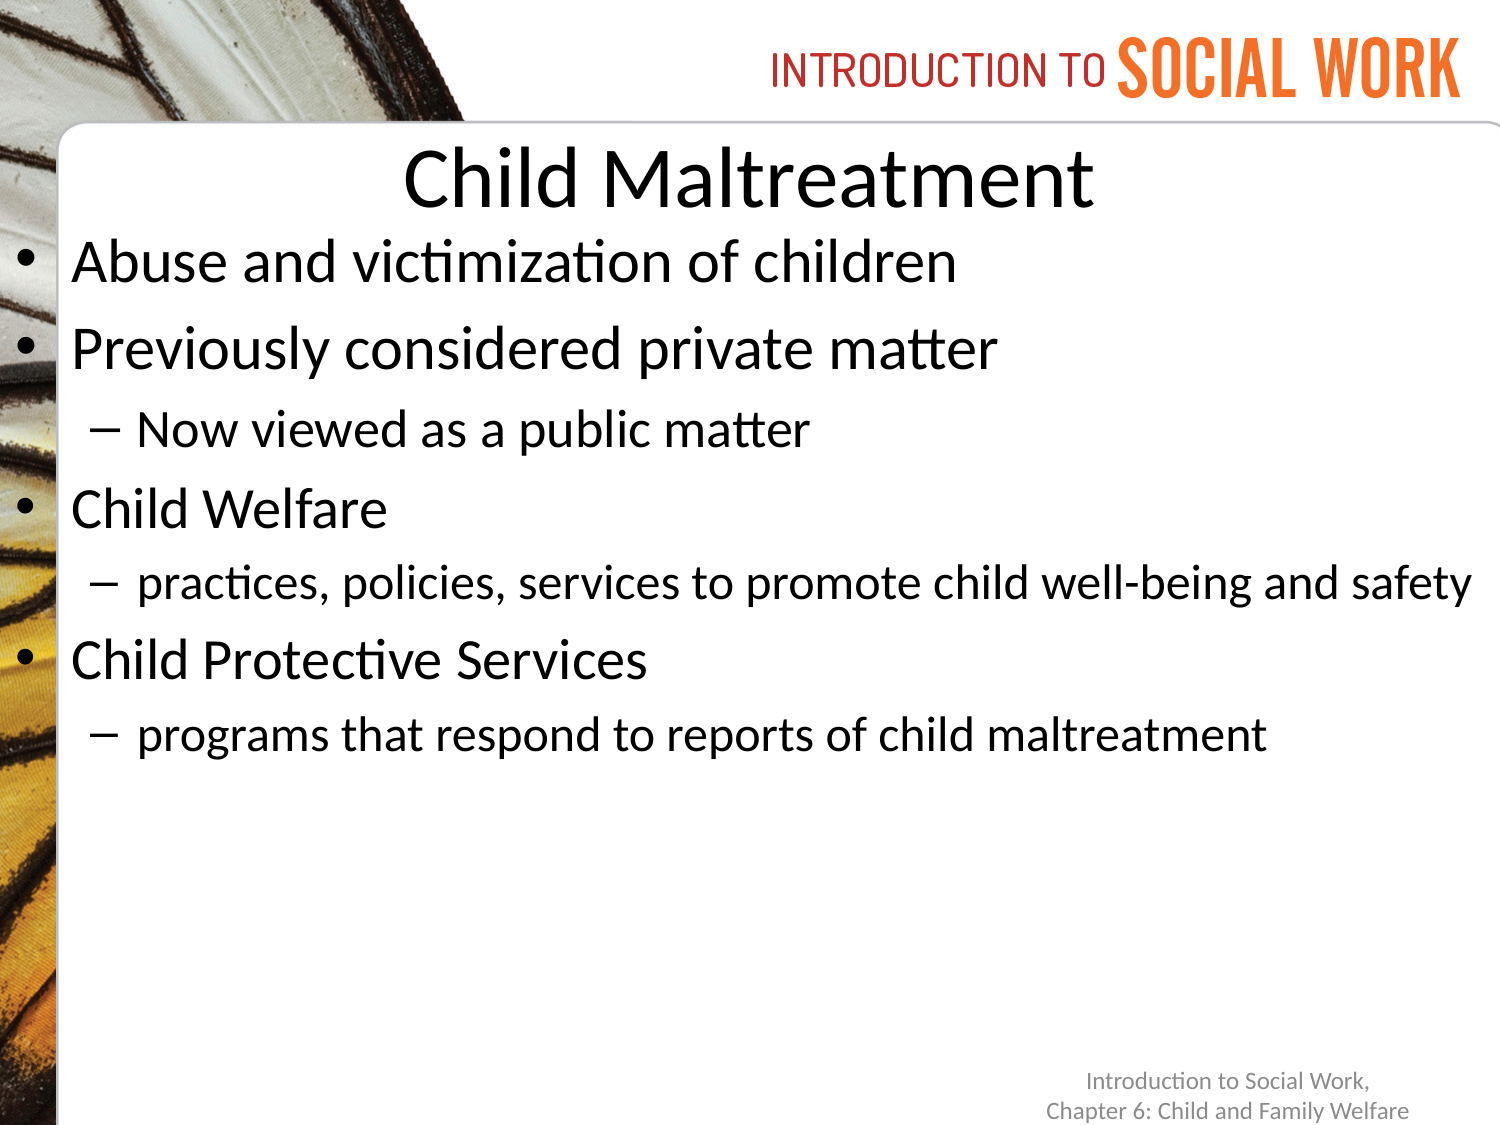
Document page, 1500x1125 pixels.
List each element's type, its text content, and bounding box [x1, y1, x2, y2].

footer Introduction to Social Work, Chapter 6: Child and Family Welfare [987, 1065, 1475, 1125]
picture [0, 1050, 1500, 1125]
title Child Maltreatment [75, 112, 1425, 212]
list Abuse and victimization of children Previously considered private matter Now viewed as a public matter Child Welfare practices, policies, services to promote child well-being and safety Child Protective Services programs that respond to reports of child maltreatment [0, 212, 1500, 1050]
picture [0, 0, 1500, 212]
